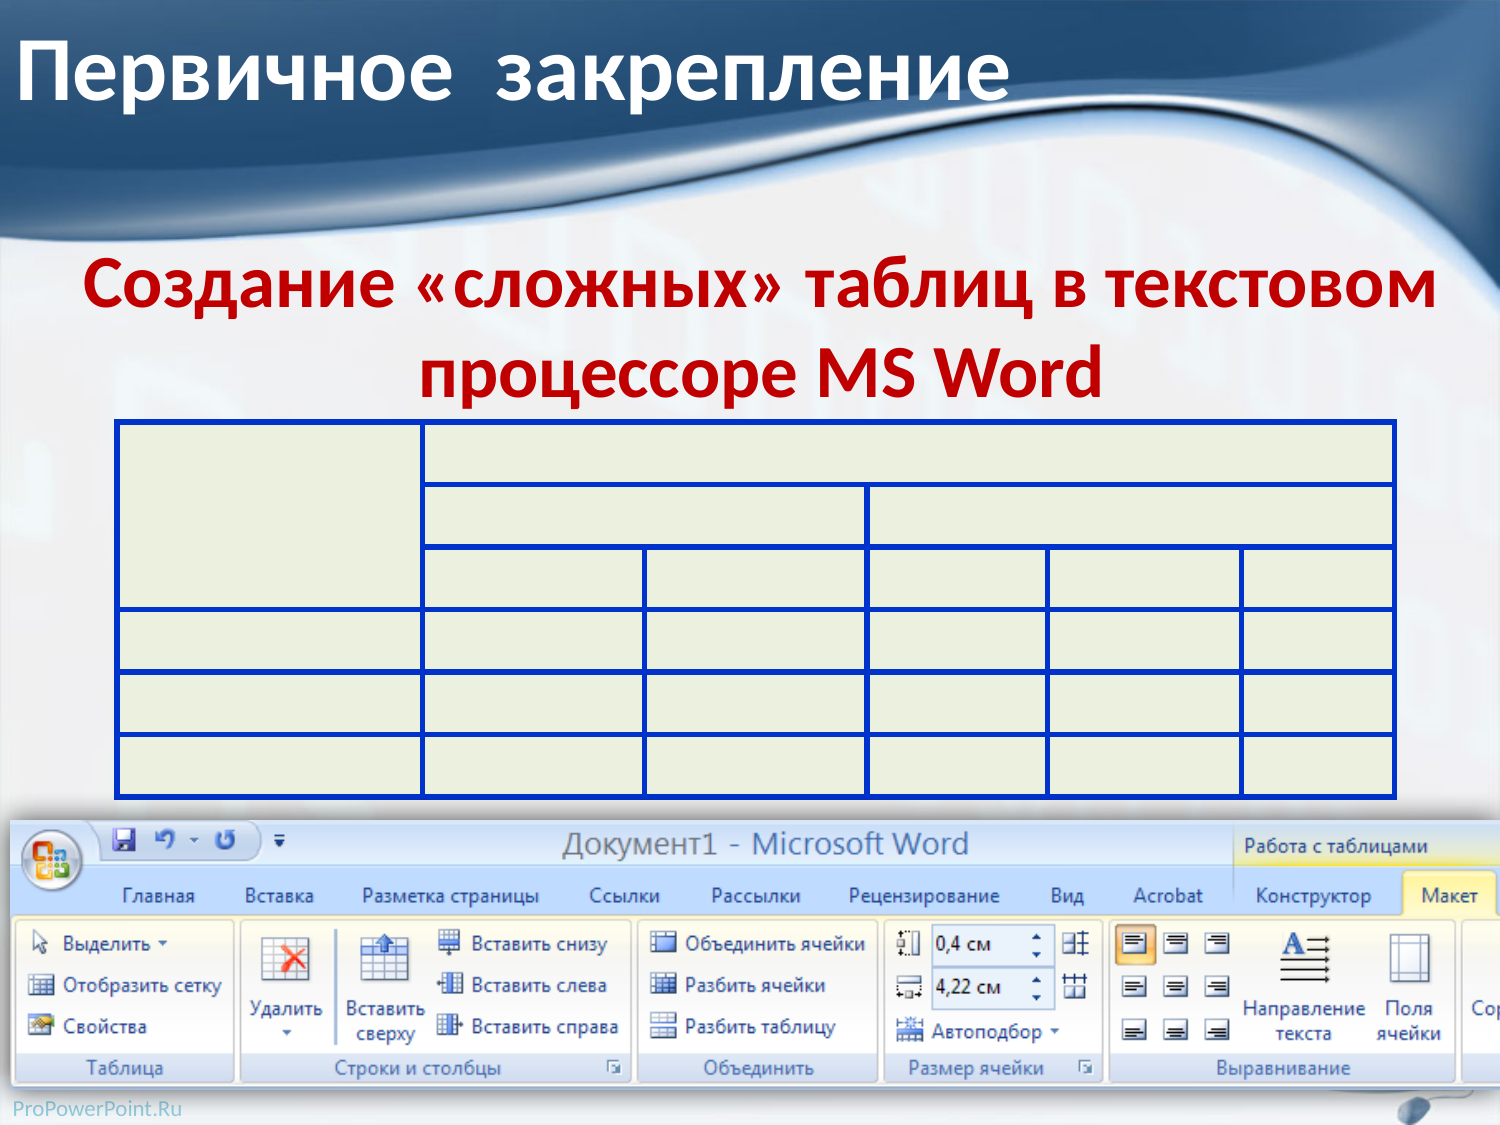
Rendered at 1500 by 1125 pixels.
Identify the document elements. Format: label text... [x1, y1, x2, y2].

table_cell [425, 675, 642, 732]
table_cell [1050, 675, 1239, 732]
table_cell [1244, 675, 1392, 732]
table_cell [647, 550, 864, 607]
table_cell [647, 675, 864, 732]
table_cell [425, 612, 642, 669]
table_cell [870, 550, 1045, 607]
text_box Создание «сложных» таблиц в текстовом процессоре MS Word [35, 224, 1489, 420]
table_cell [425, 487, 864, 544]
table_header [120, 425, 420, 607]
table_header [425, 425, 1392, 482]
table_cell [1050, 737, 1239, 794]
table_cell [120, 675, 420, 732]
table_cell [1244, 737, 1392, 794]
table_cell [1050, 550, 1239, 607]
picture [0, 0, 1500, 1125]
title Первичное закрепление [0, 0, 1161, 128]
table_cell [647, 612, 864, 669]
table_cell [120, 612, 420, 669]
table_cell [120, 737, 420, 794]
table_cell [1050, 612, 1239, 669]
table_cell [425, 550, 642, 607]
table_cell [870, 737, 1045, 794]
table_cell [1244, 612, 1392, 669]
table_cell [870, 487, 1392, 544]
table_cell [870, 675, 1045, 732]
table_cell [870, 612, 1045, 669]
table_cell [1244, 550, 1392, 607]
table_cell [647, 737, 864, 794]
table_cell [425, 737, 642, 794]
